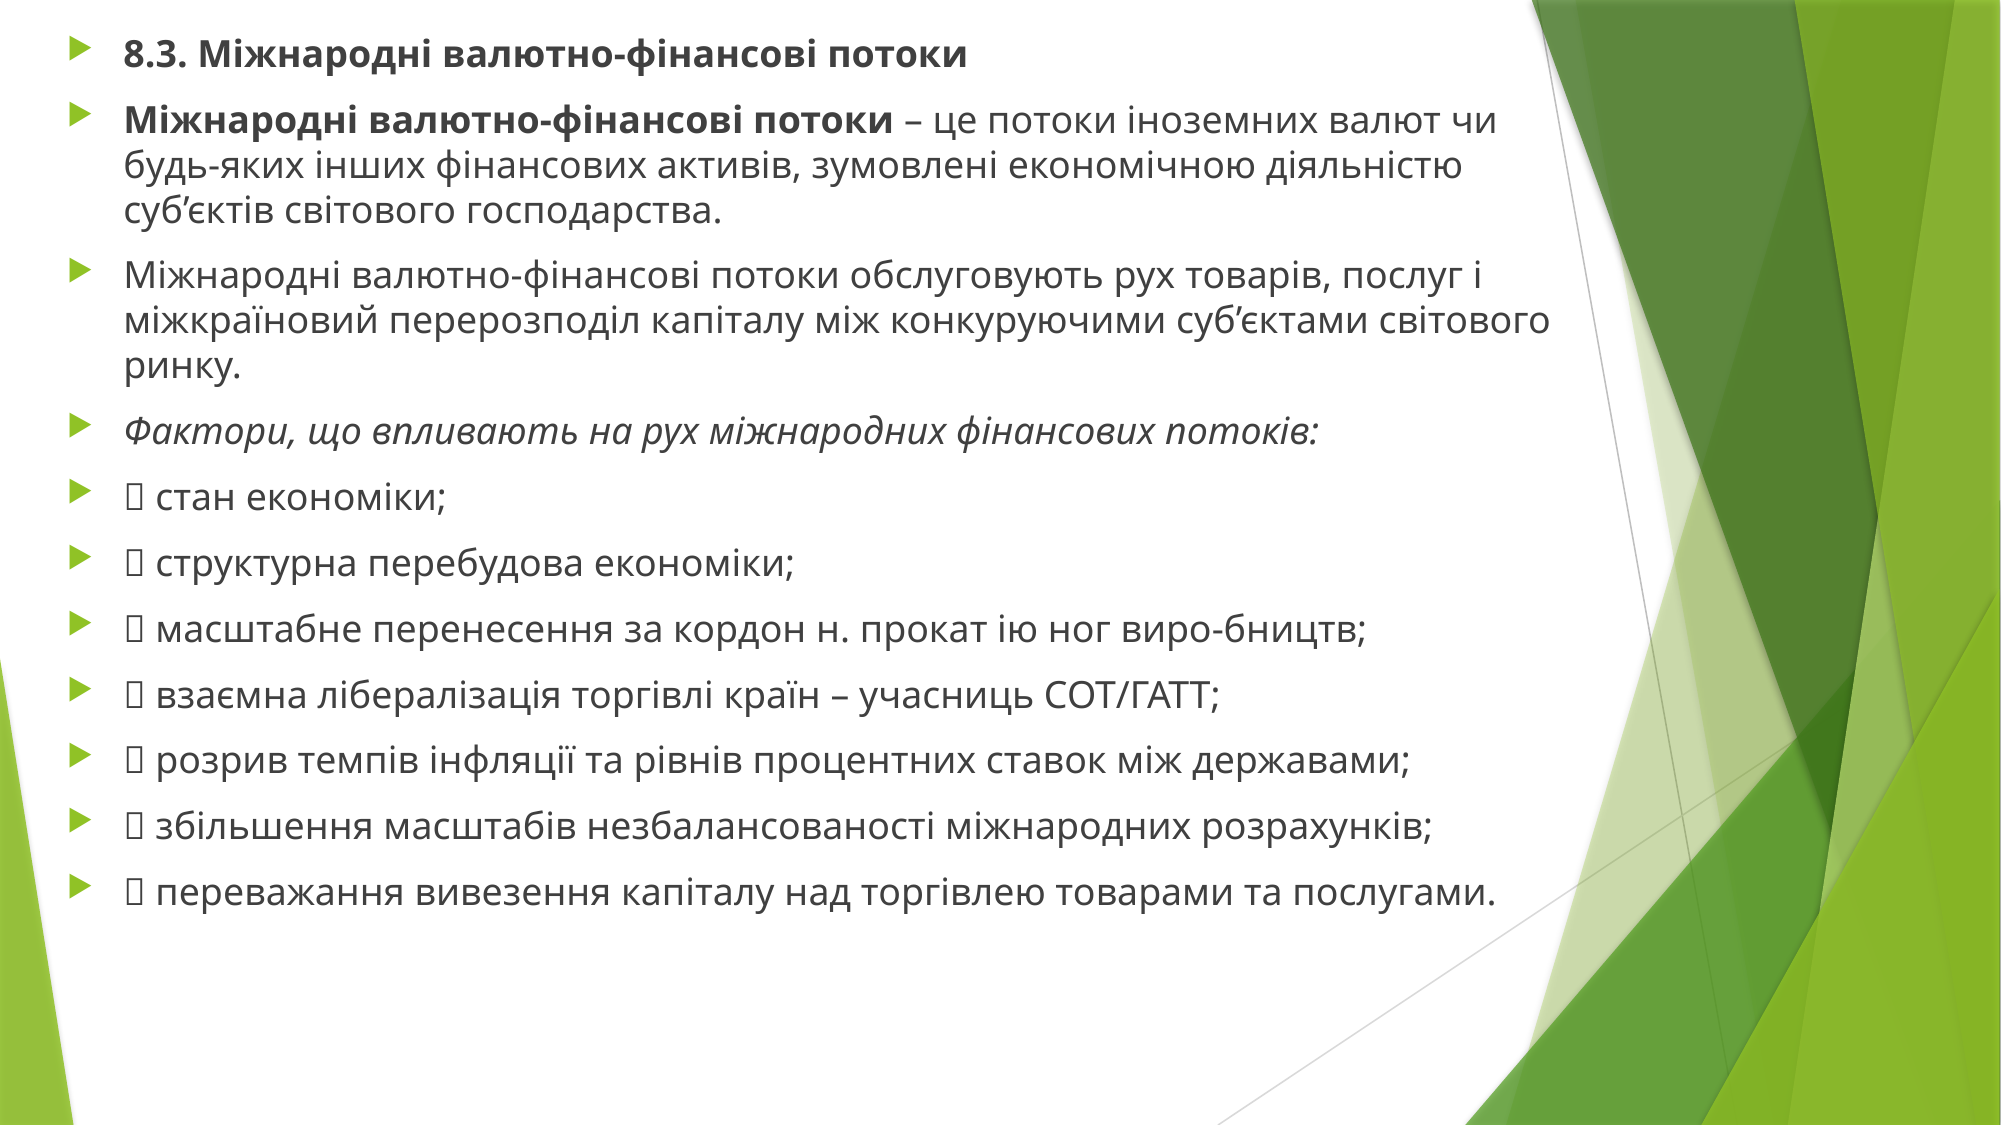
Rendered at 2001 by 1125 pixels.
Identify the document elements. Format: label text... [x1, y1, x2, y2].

list 8.3. Міжнародні валютно-фінансові потоки Міжнародні валютно-фінансові потоки – це потоки іноземних валют чи будь-яких інших фінансових активів, зумовлені економічною діяльністю суб’єктів світового господарства. Міжнародні валютно-фінансові потоки обслуговують рух товарів, послуг і міжкраїновий перерозподіл капіталу між конкуруючими суб’єктами світового ринку. Фактори, що впливають на рух міжнародних фінансових потоків:  стан економіки;  структурна перебудова економіки;  масштабне перенесення за кордон н. прокат ію ног виро-бництв;  взаємна лібералізація торгівлі країн – учасниць СОТ/ГАТТ;  розрив темпів інфляції та рівнів процентних ставок між державами;  збільшення масштабів незбалансованості міжнародних розрахунків;  переважання вивезення капіталу над торгівлею товарами та послугами. [51, 22, 1584, 1088]
